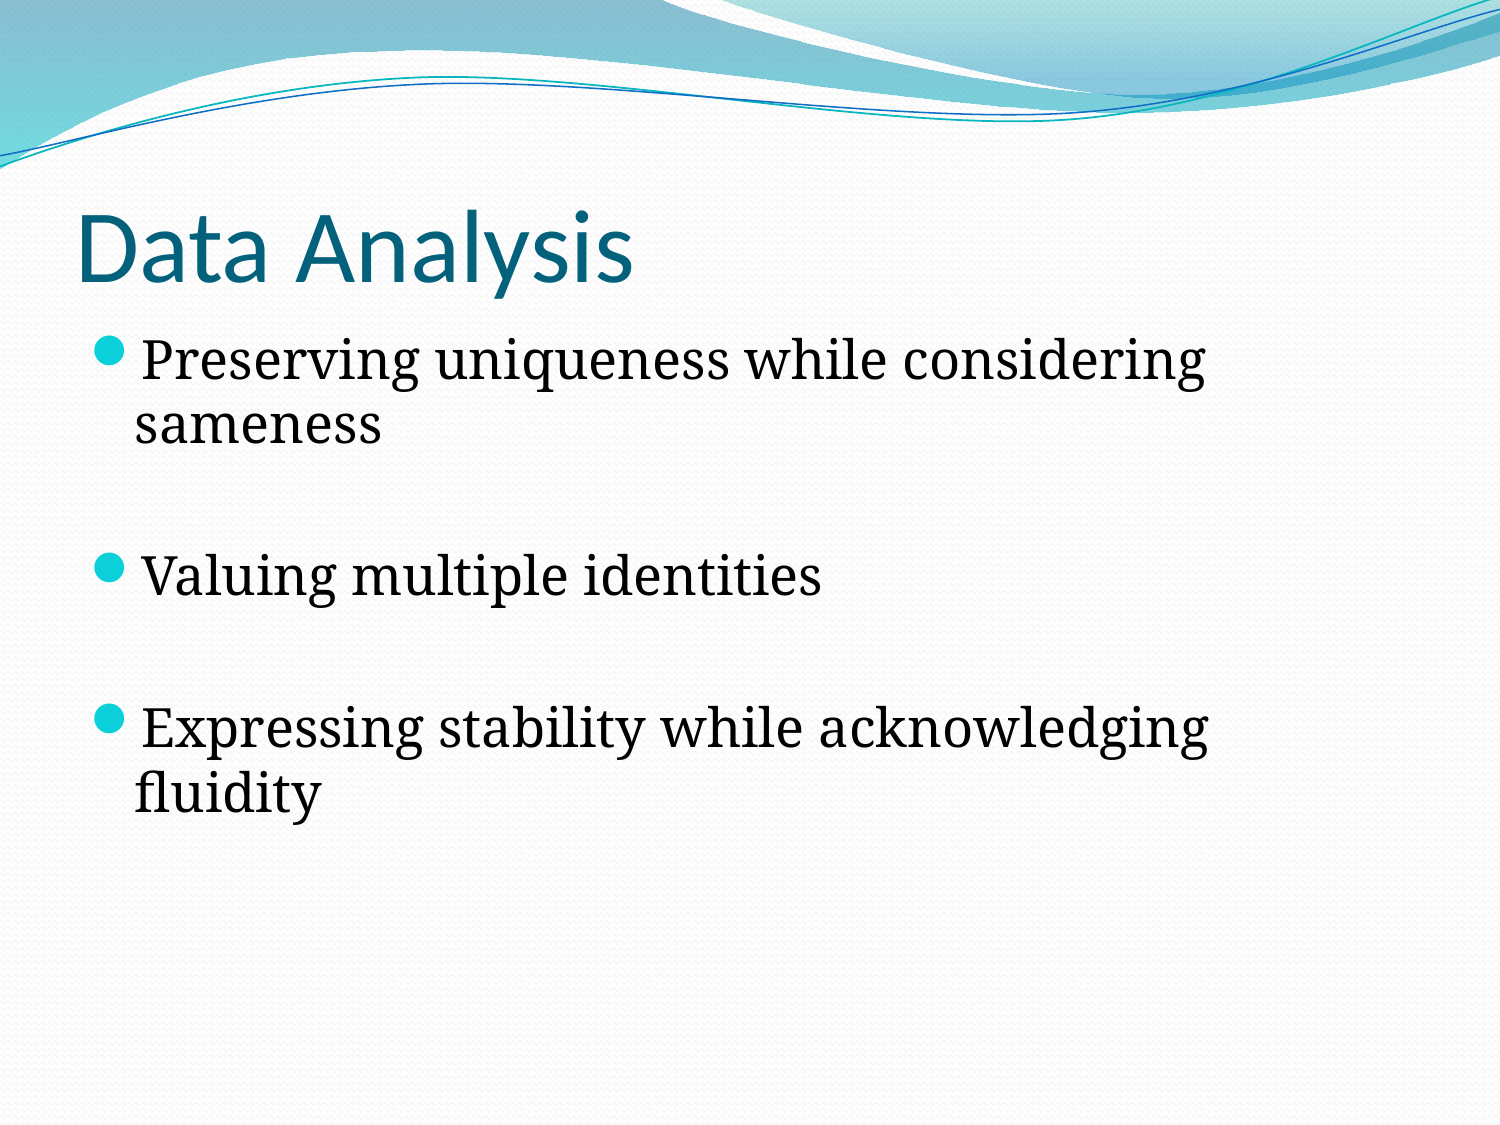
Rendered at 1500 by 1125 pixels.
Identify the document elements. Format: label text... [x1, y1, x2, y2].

list Preserving uniqueness while considering sameness Valuing multiple identities Expressing stability while acknowledging fluidity [74, 317, 1426, 1038]
title Data Analysis [74, 115, 1426, 304]
